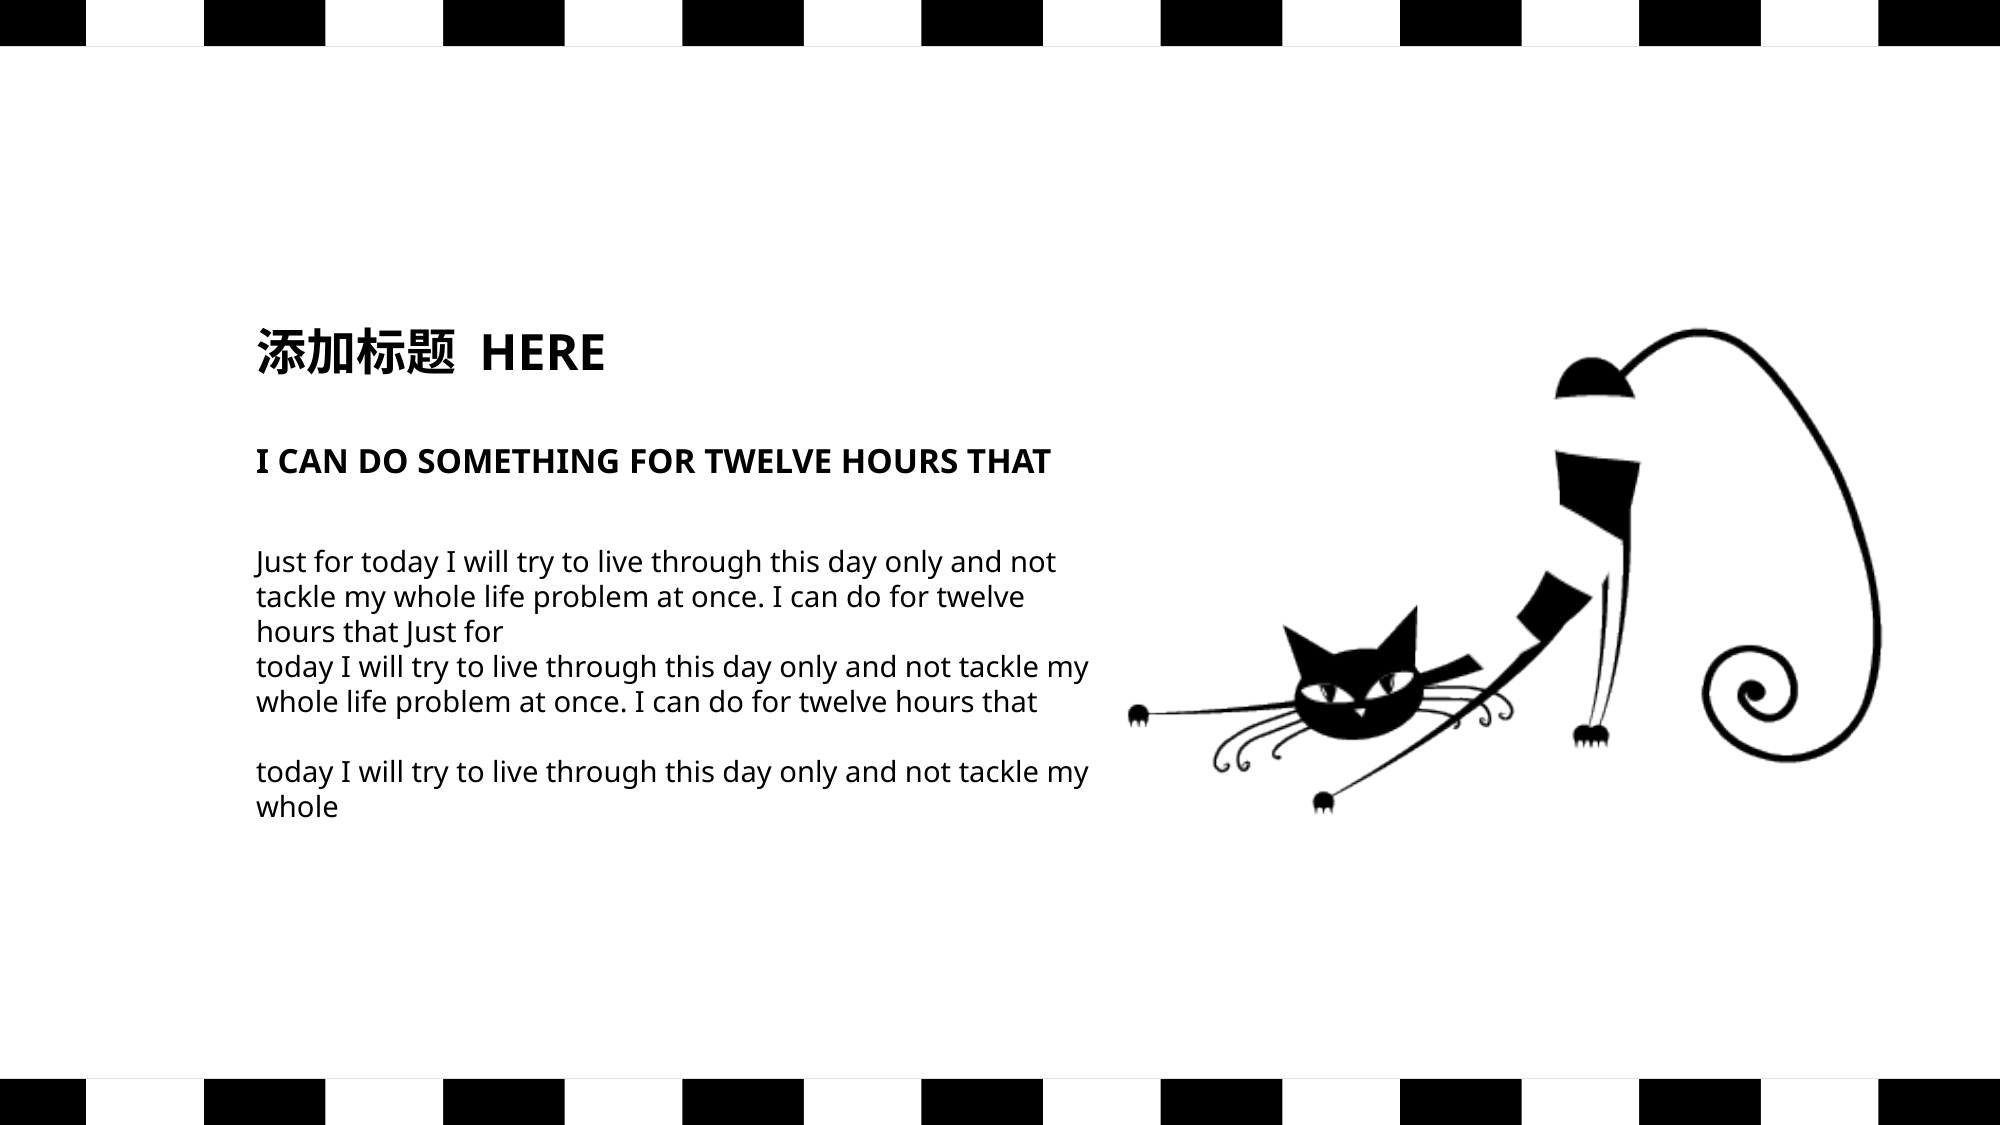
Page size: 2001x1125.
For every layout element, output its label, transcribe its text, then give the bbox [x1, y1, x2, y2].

text_box I CAN DO SOMETHING FOR TWELVE HOURS THAT [241, 432, 1065, 488]
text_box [0, 1078, 2000, 1125]
text_box 添加标题 HERE [241, 313, 1007, 388]
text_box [0, 0, 2000, 47]
picture [1065, 301, 1925, 845]
text_box Just for today I will try to live through this day only and not tackle my whole life problem at once. I can do for twelve hours that Just for today I will try to live through this day only and not tackle my whole life problem at once. I can do for twelve hours that today I will try to live through this day only and not tackle my whole [241, 536, 1124, 866]
